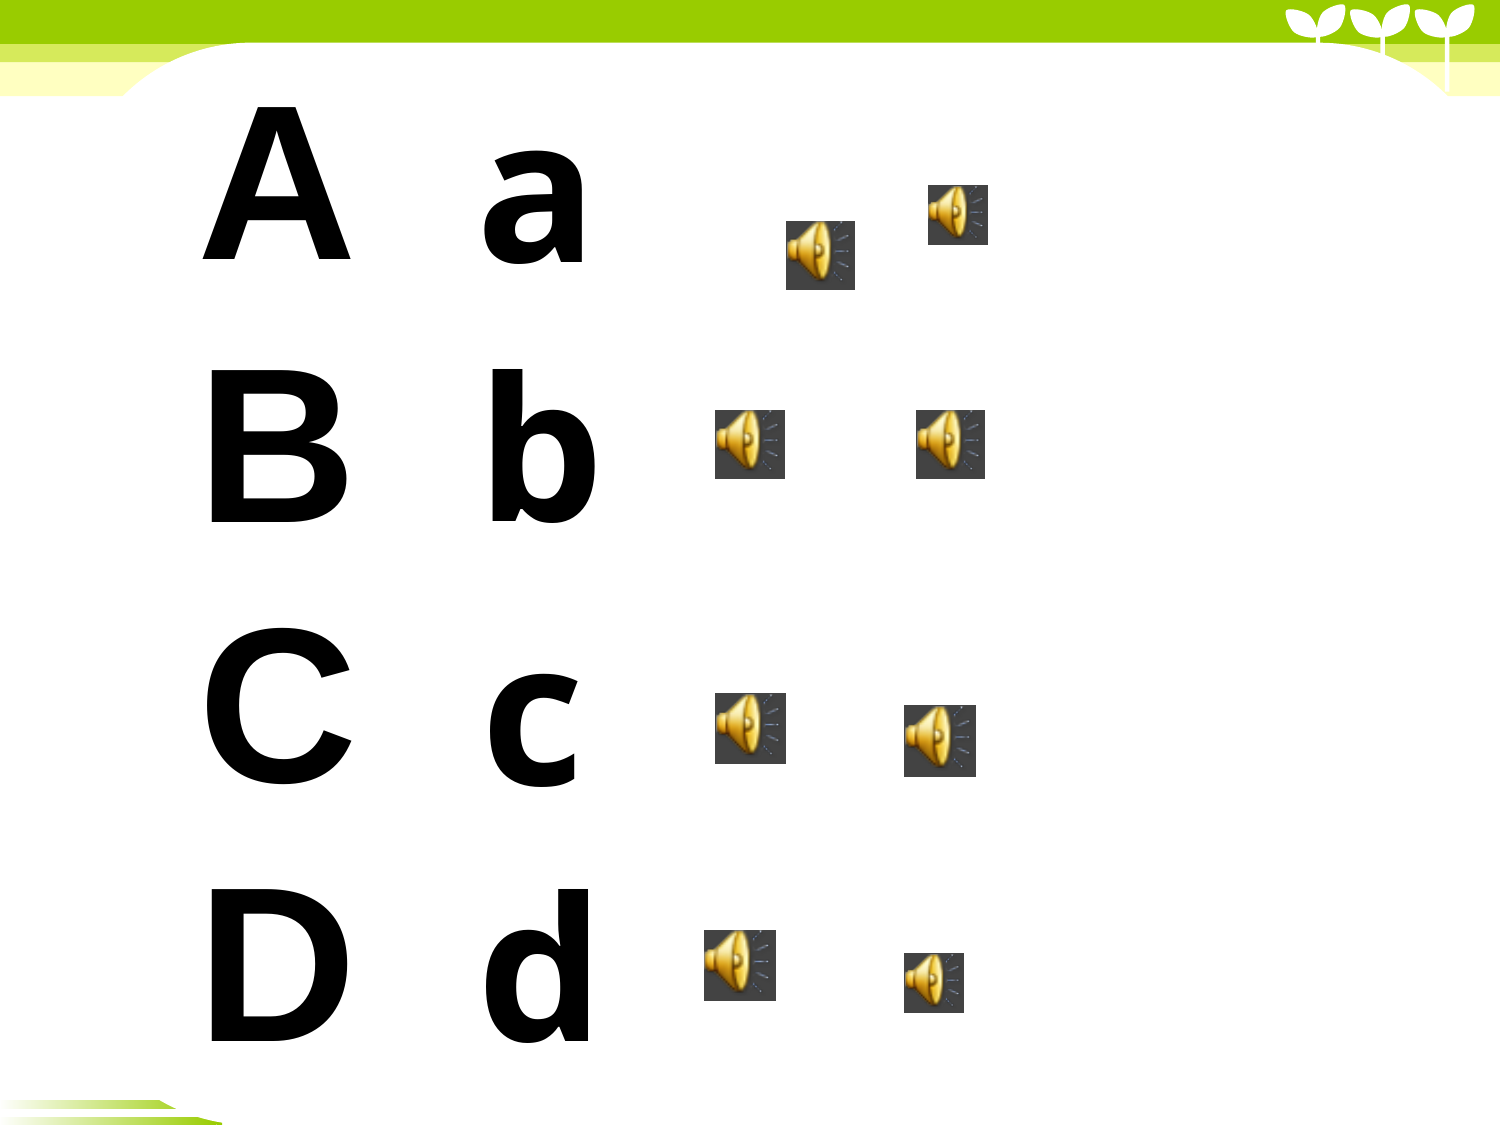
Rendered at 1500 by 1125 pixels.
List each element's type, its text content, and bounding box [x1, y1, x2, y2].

text_box [70, 42, 1500, 1125]
text_box a [461, 54, 613, 310]
text_box b [462, 314, 619, 569]
text_box C [183, 554, 373, 813]
picture [926, 184, 990, 247]
picture [903, 703, 978, 779]
picture [714, 692, 787, 765]
picture [903, 952, 966, 1015]
picture [915, 408, 987, 480]
text_box d [462, 834, 619, 1089]
picture [714, 148, 856, 290]
text_box B [182, 293, 372, 574]
text_box D [183, 813, 373, 1094]
picture [714, 408, 786, 480]
text_box c [467, 577, 600, 833]
text_box A [183, 30, 373, 311]
picture [702, 928, 777, 1003]
